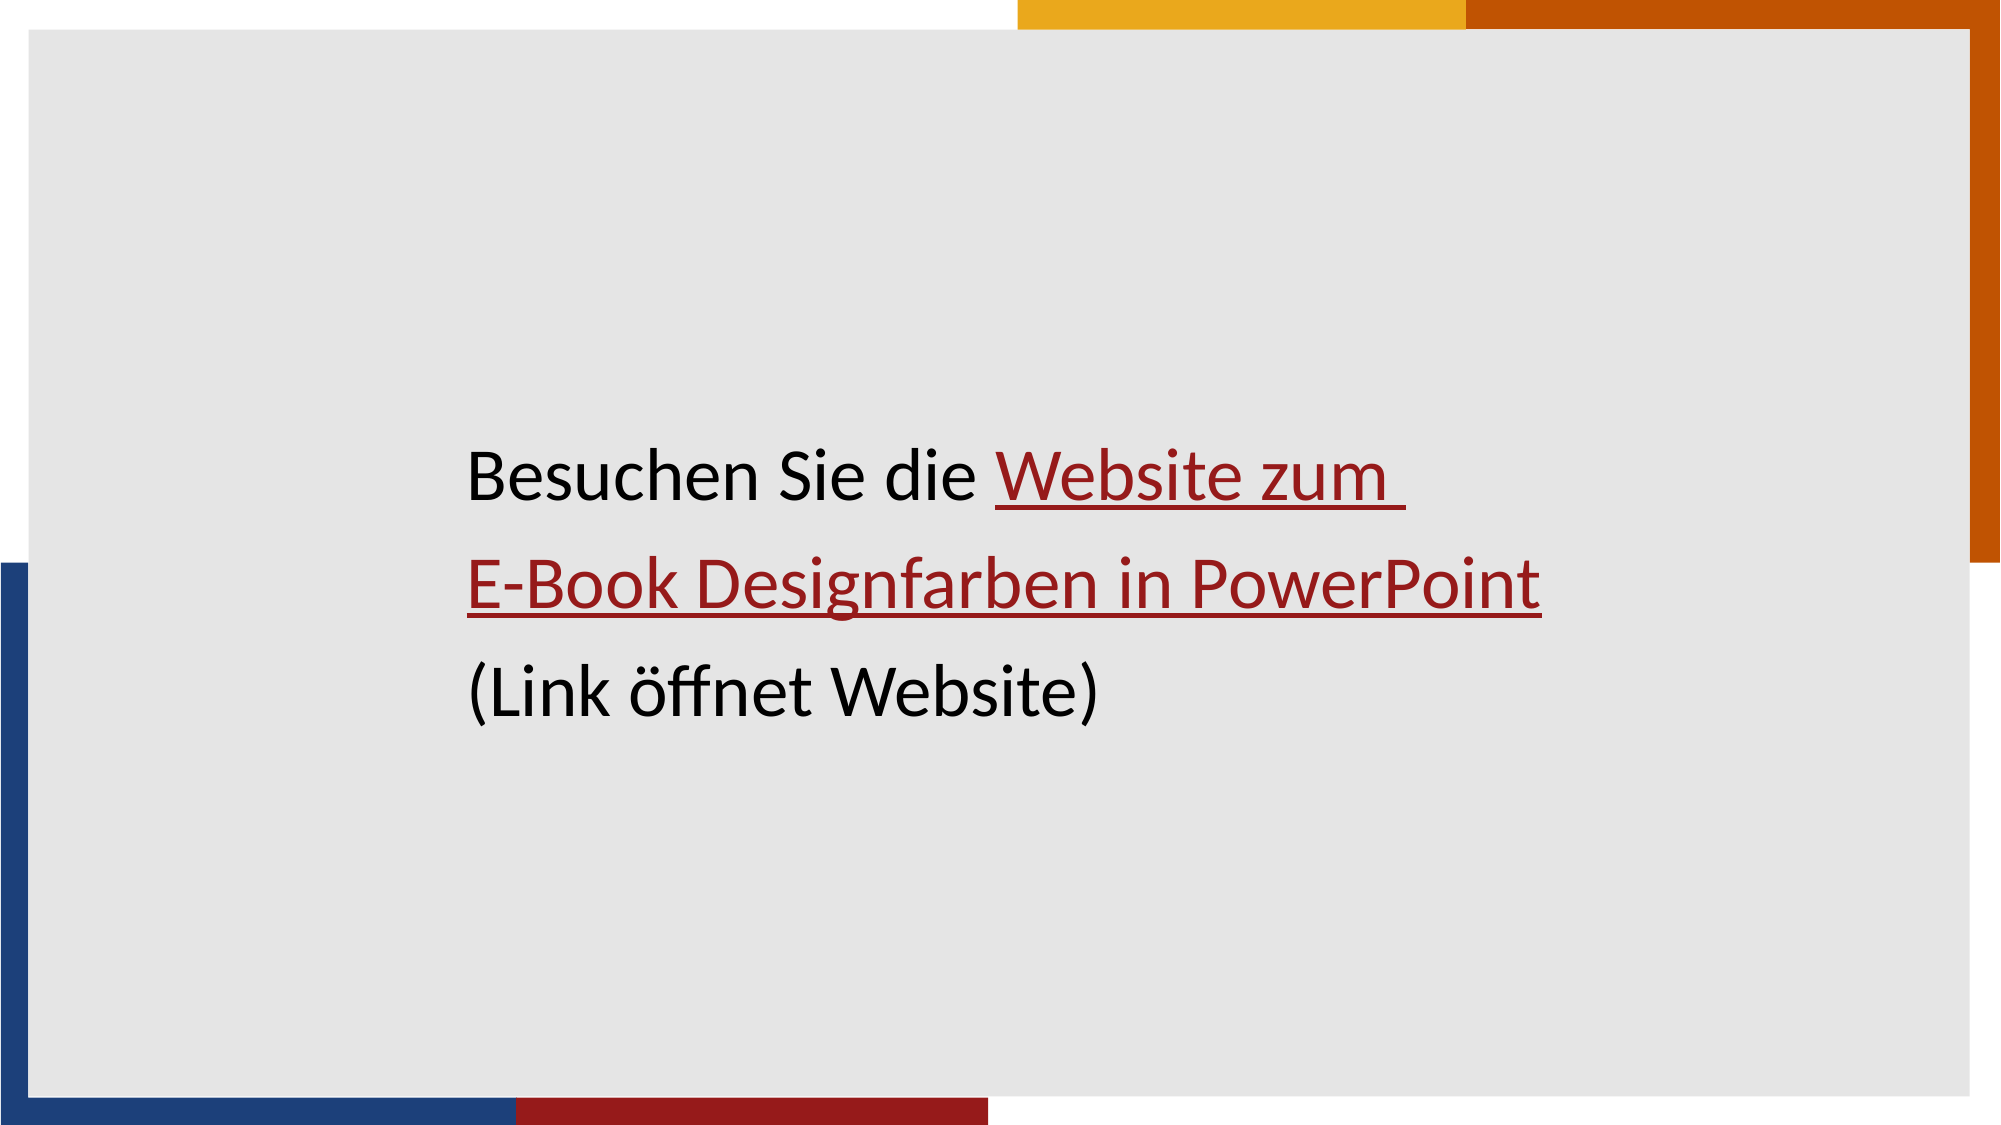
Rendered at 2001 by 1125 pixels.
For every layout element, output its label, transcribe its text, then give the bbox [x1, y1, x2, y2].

list Besuchen Sie die Website zum E-Book Designfarben in PowerPoint (Link öffnet Website) [466, 209, 1698, 930]
